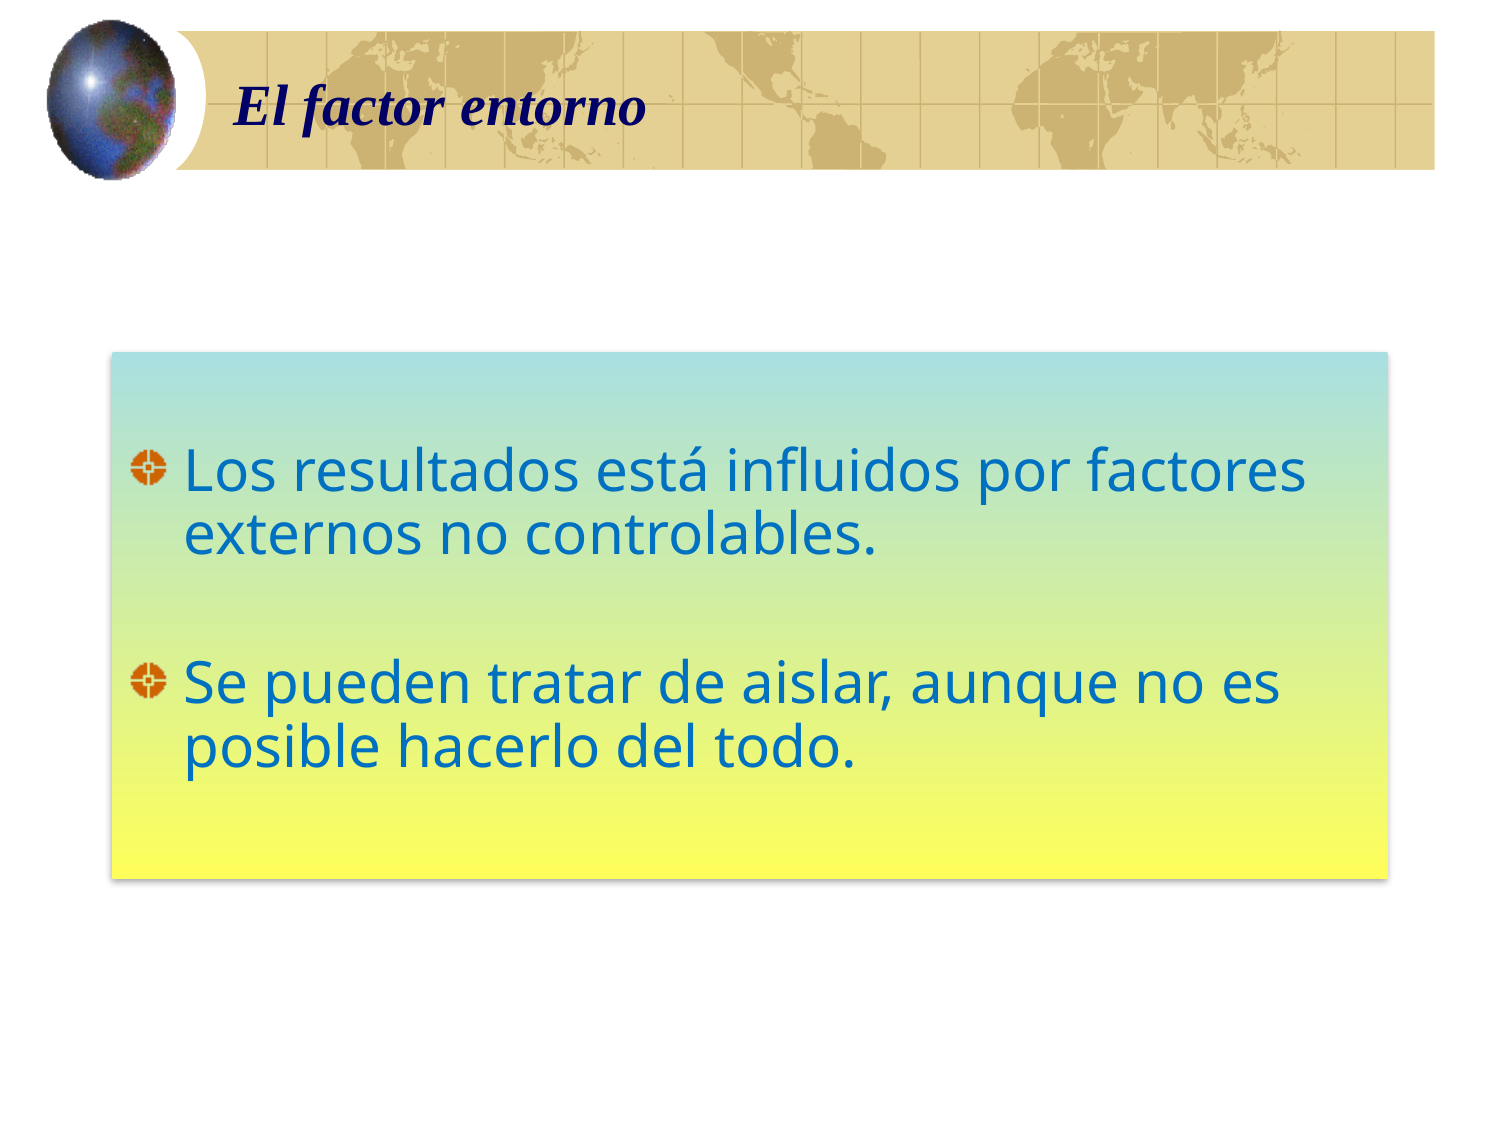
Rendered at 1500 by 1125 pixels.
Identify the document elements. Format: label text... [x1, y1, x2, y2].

picture [127, 661, 169, 703]
title El factor entorno [218, 77, 1448, 126]
list Los resultados está influidos por factores externos no controlables. Se pueden tratar de aislar, aunque no es posible hacerlo del todo. [112, 352, 1388, 880]
picture [42, 14, 190, 185]
picture [127, 448, 169, 490]
